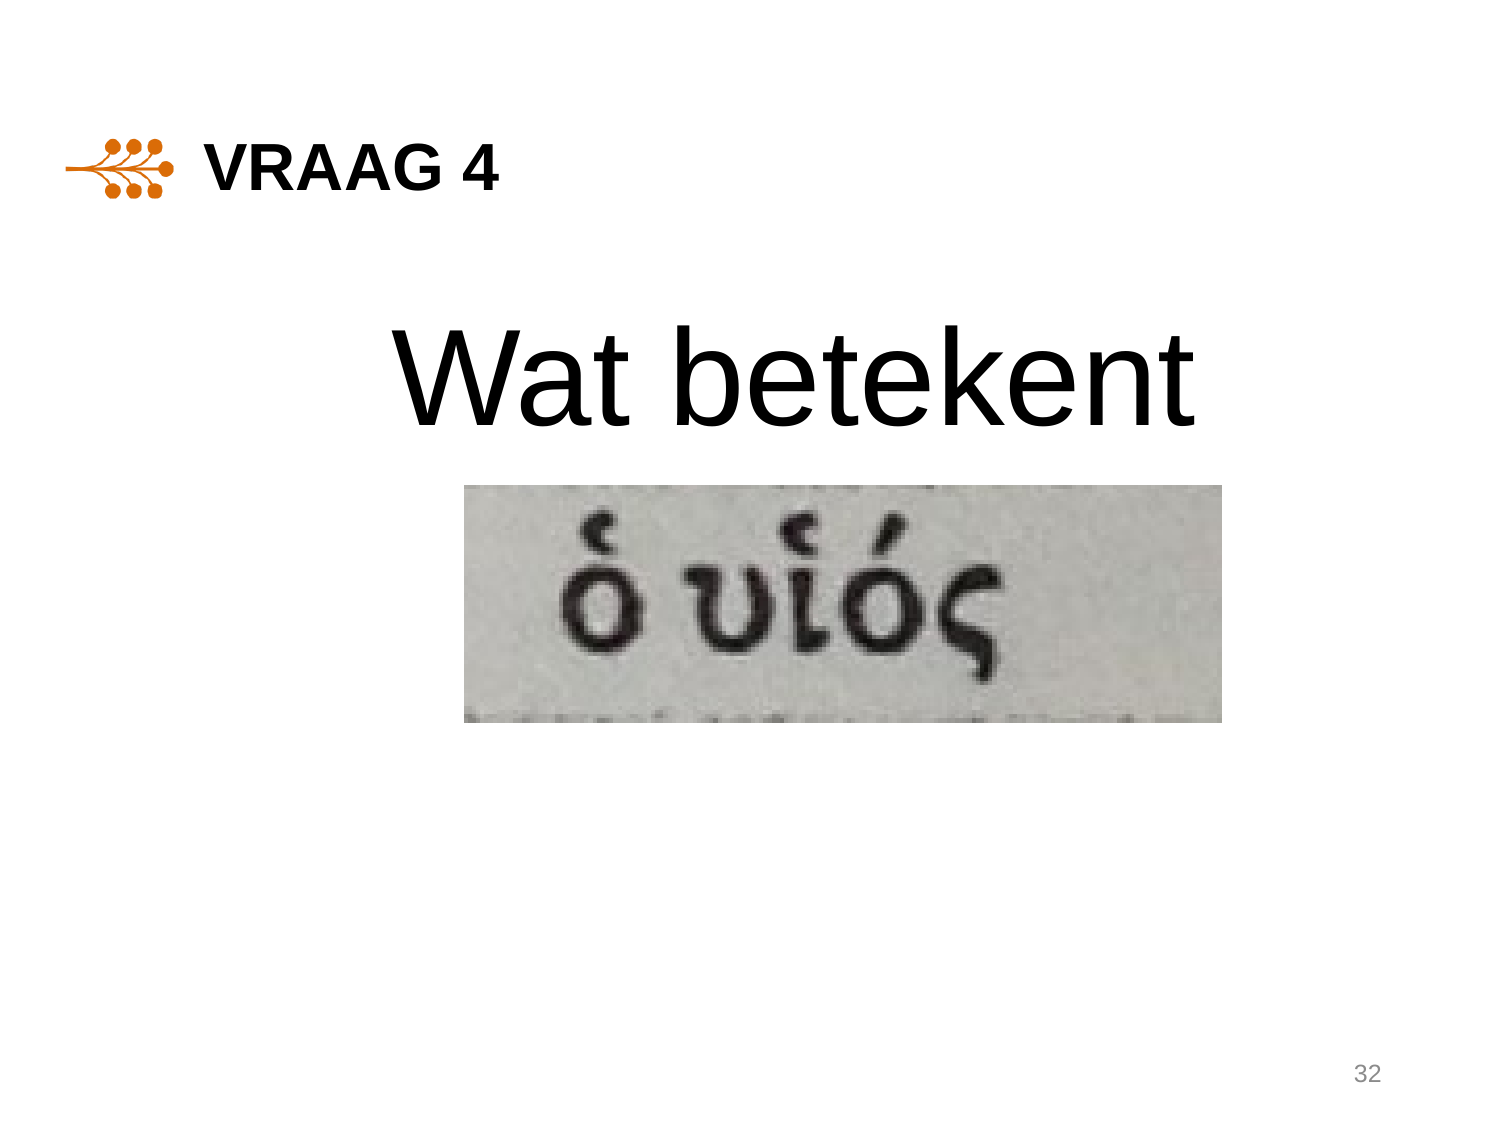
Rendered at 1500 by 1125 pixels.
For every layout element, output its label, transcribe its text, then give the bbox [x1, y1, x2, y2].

title Vraag 4 [188, 59, 1397, 278]
picture [65, 138, 174, 199]
picture [464, 485, 1222, 723]
slide_number 32 [1059, 1042, 1397, 1103]
list Wat betekent [190, 299, 1397, 1014]
